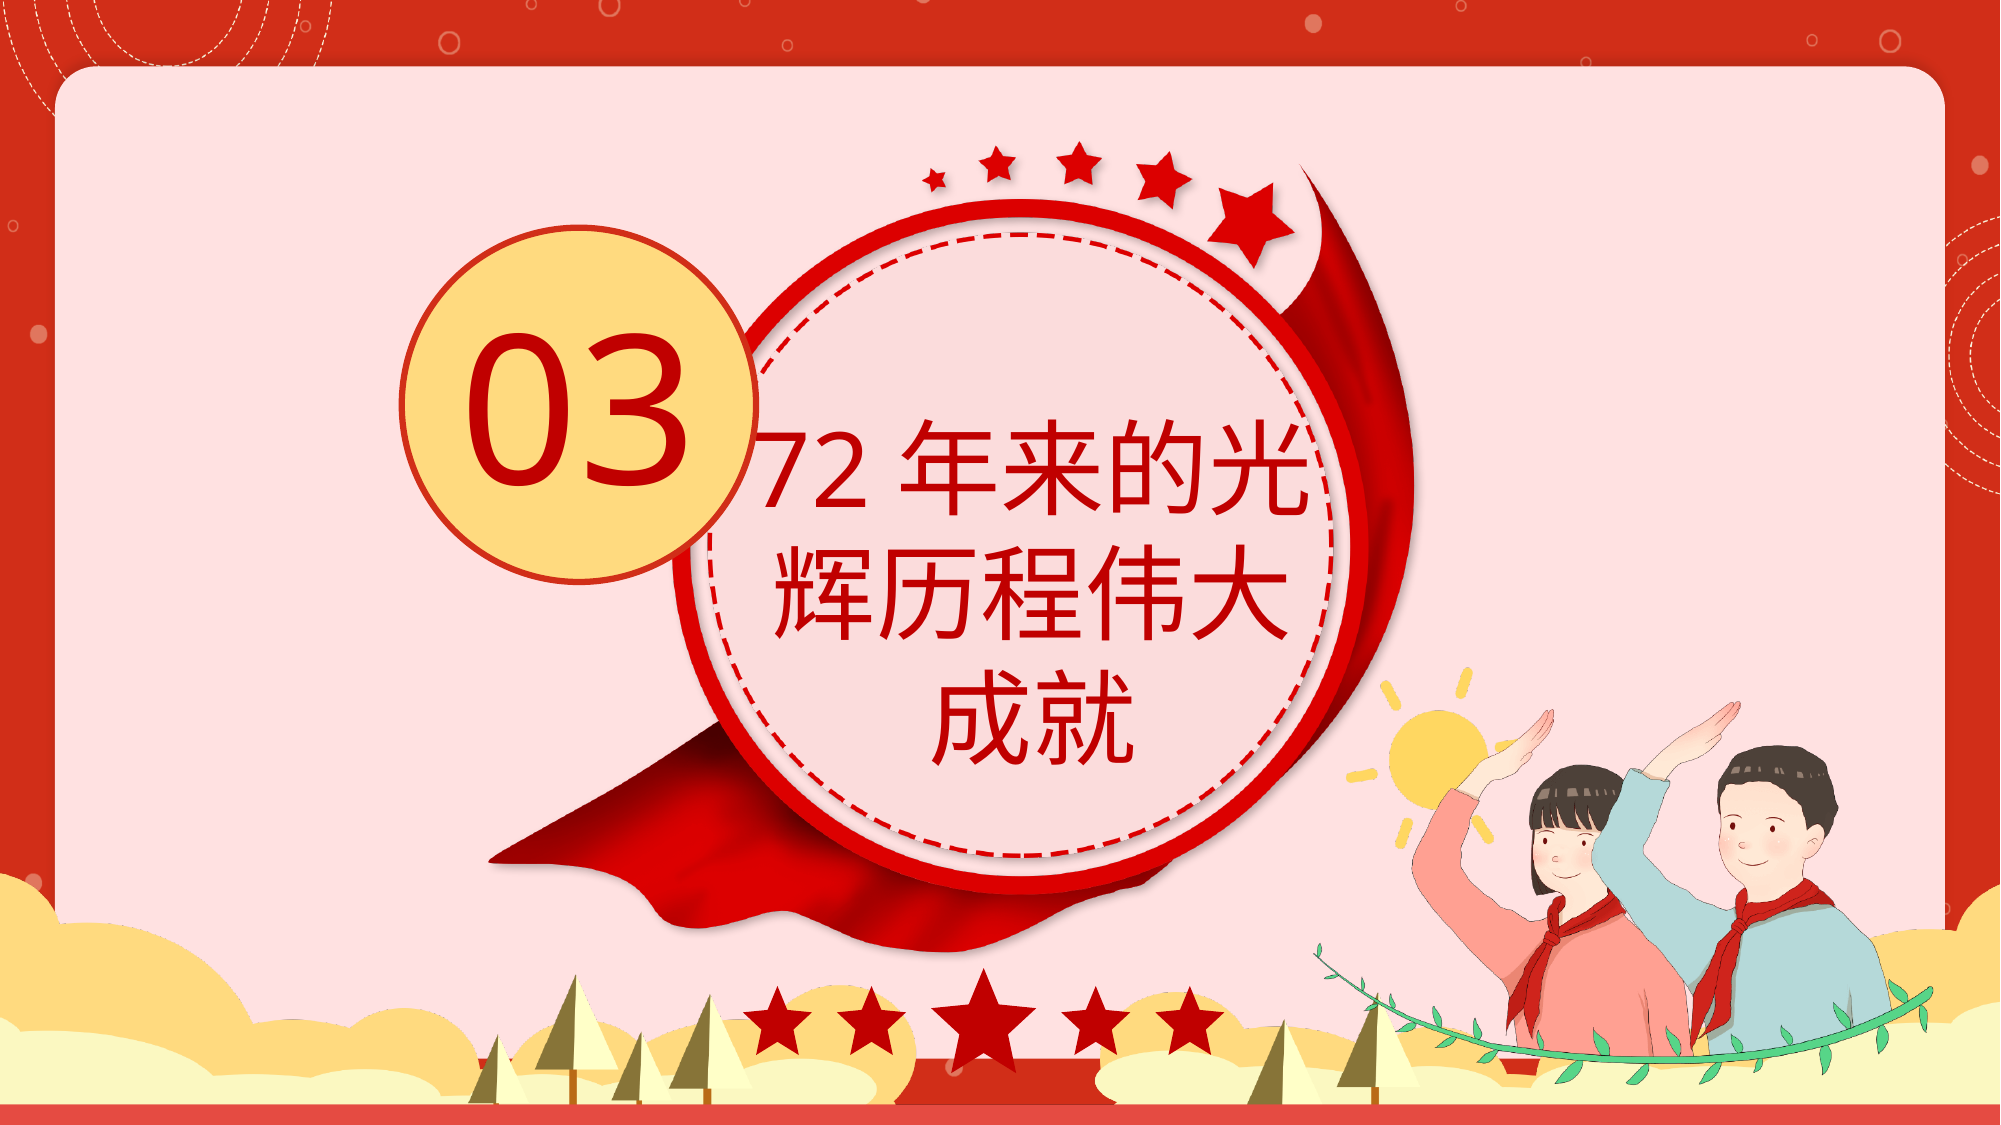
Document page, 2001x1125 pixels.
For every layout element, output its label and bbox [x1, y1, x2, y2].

text_box [401, 227, 757, 583]
picture [0, 0, 2000, 1125]
